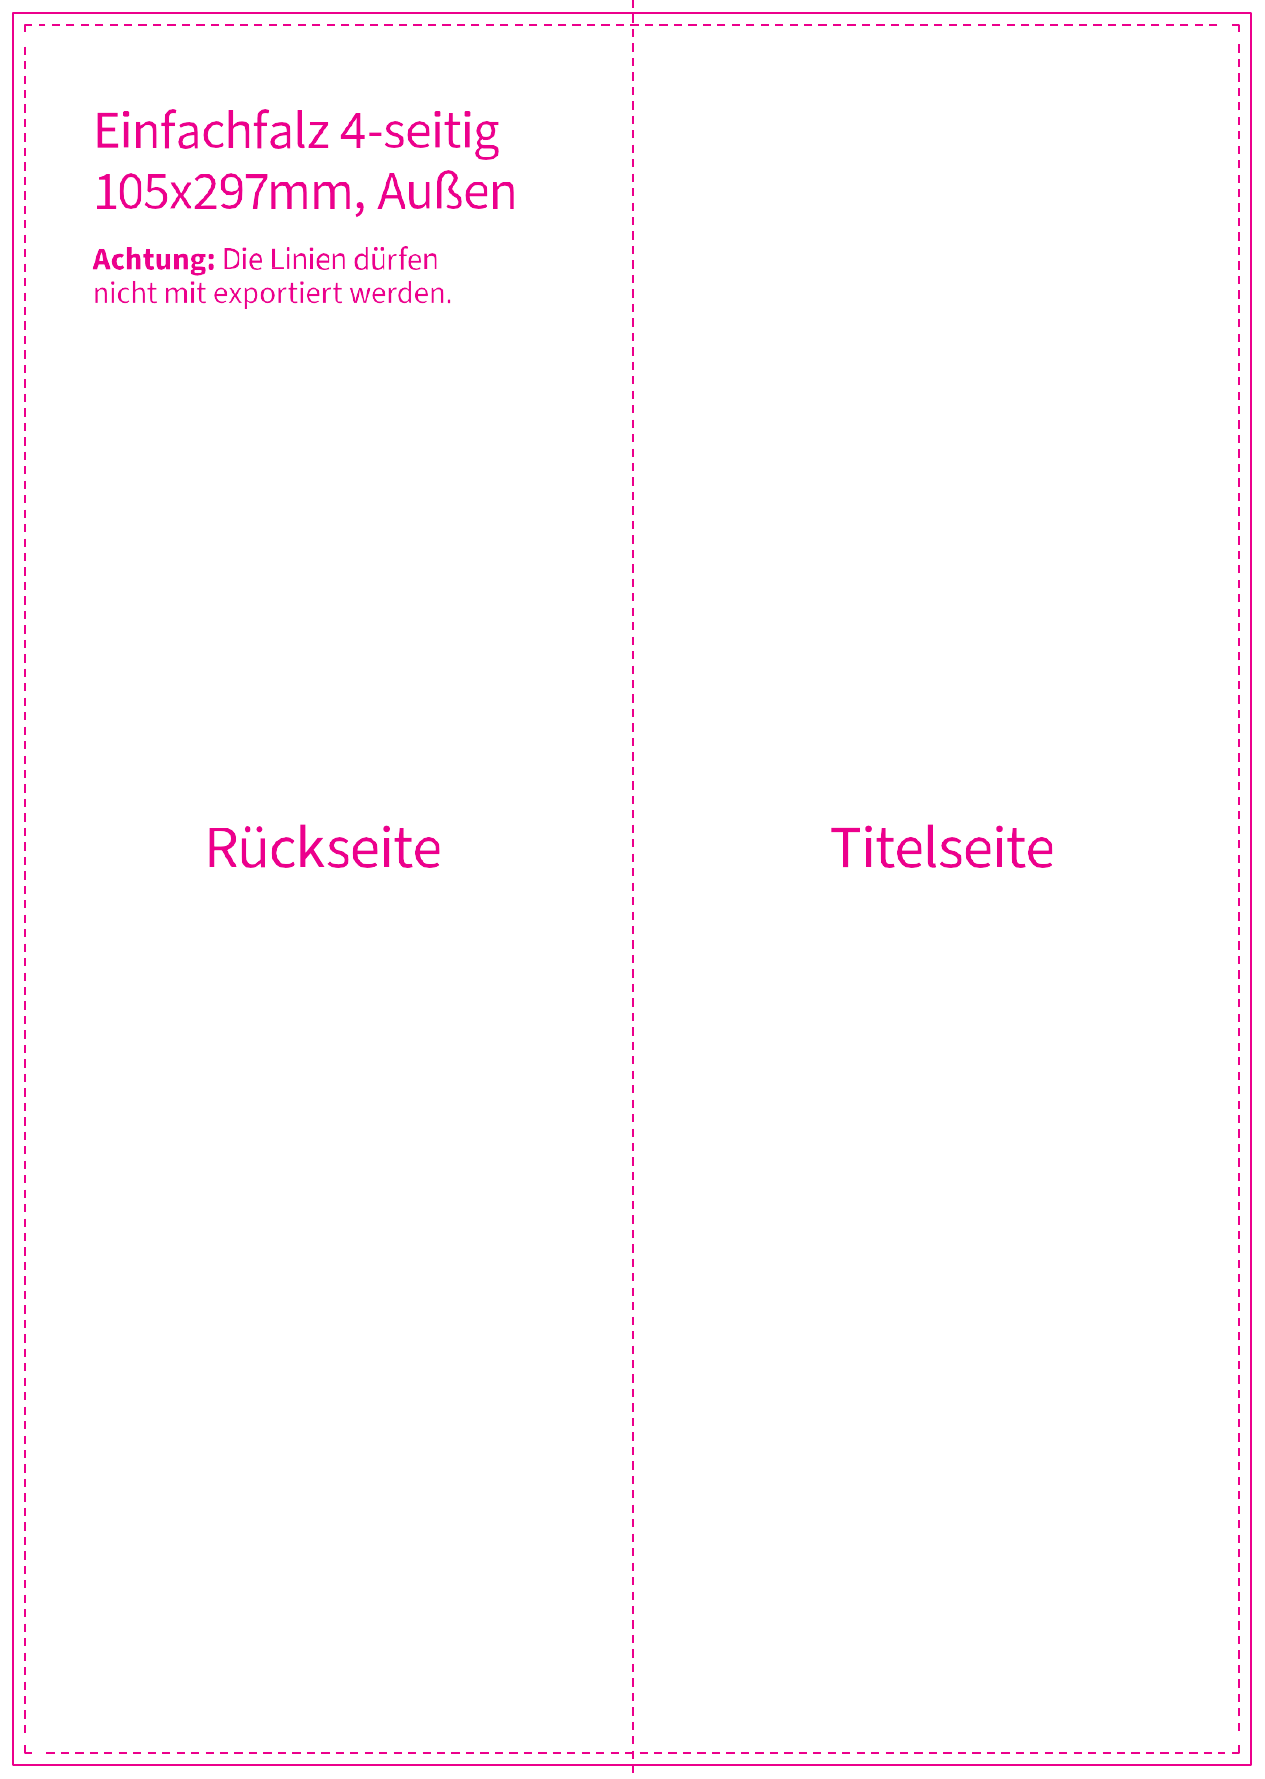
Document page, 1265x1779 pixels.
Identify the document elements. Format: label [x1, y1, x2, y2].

text_box [11, 0, 1253, 1778]
